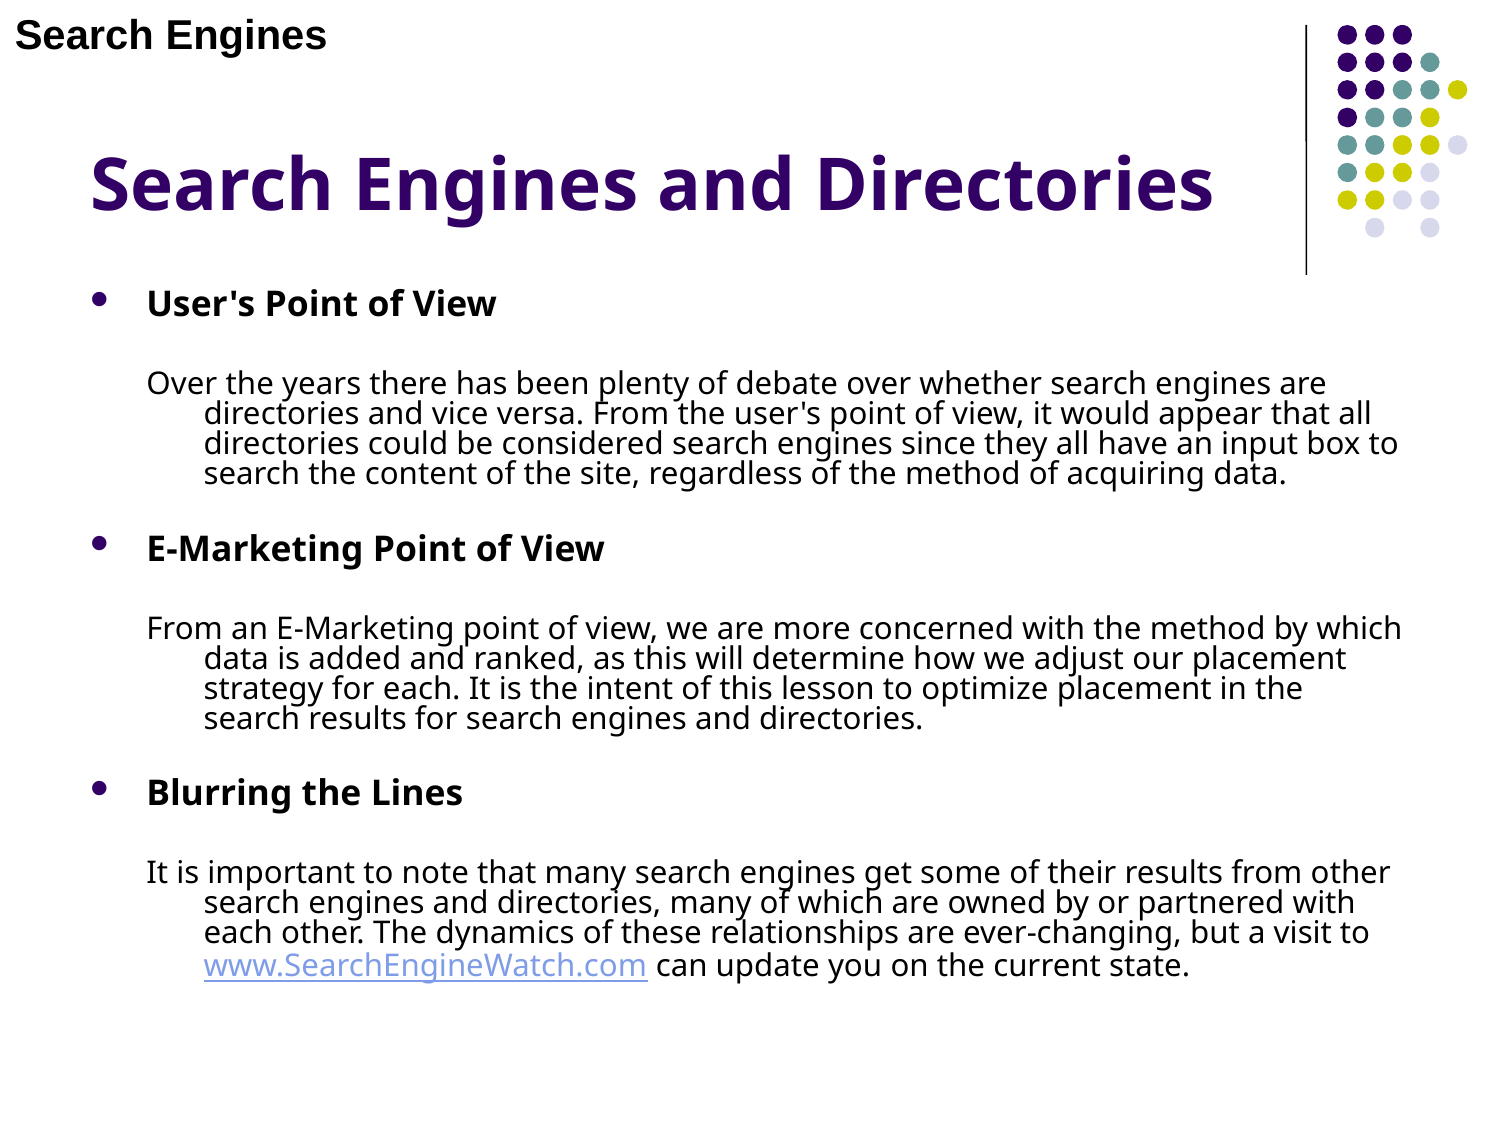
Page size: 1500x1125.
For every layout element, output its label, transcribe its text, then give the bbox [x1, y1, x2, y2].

text_box Search Engines [0, 0, 355, 65]
title Search Engines and Directories [75, 20, 1313, 233]
list User's Point of View Over the years there has been plenty of debate over whether search engines are directories and vice versa. From the user's point of view, it would appear that all directories could be considered search engines since they all have an input box to search the content of the site, regardless of the method of acquiring data. E-Marketing Point of View From an E-Marketing point of view, we are more concerned with the method by which data is added and ranked, as this will determine how we adjust our placement strategy for each. It is the intent of this lesson to optimize placement in the search results for search engines and directories. Blurring the Lines It is important to note that many search engines get some of their results from other search engines and directories, many of which are owned by or partnered with each other. The dynamics of these relationships are ever-changing, but a visit to www.SearchEngineWatch.com can update you on the current state. [75, 282, 1425, 1006]
